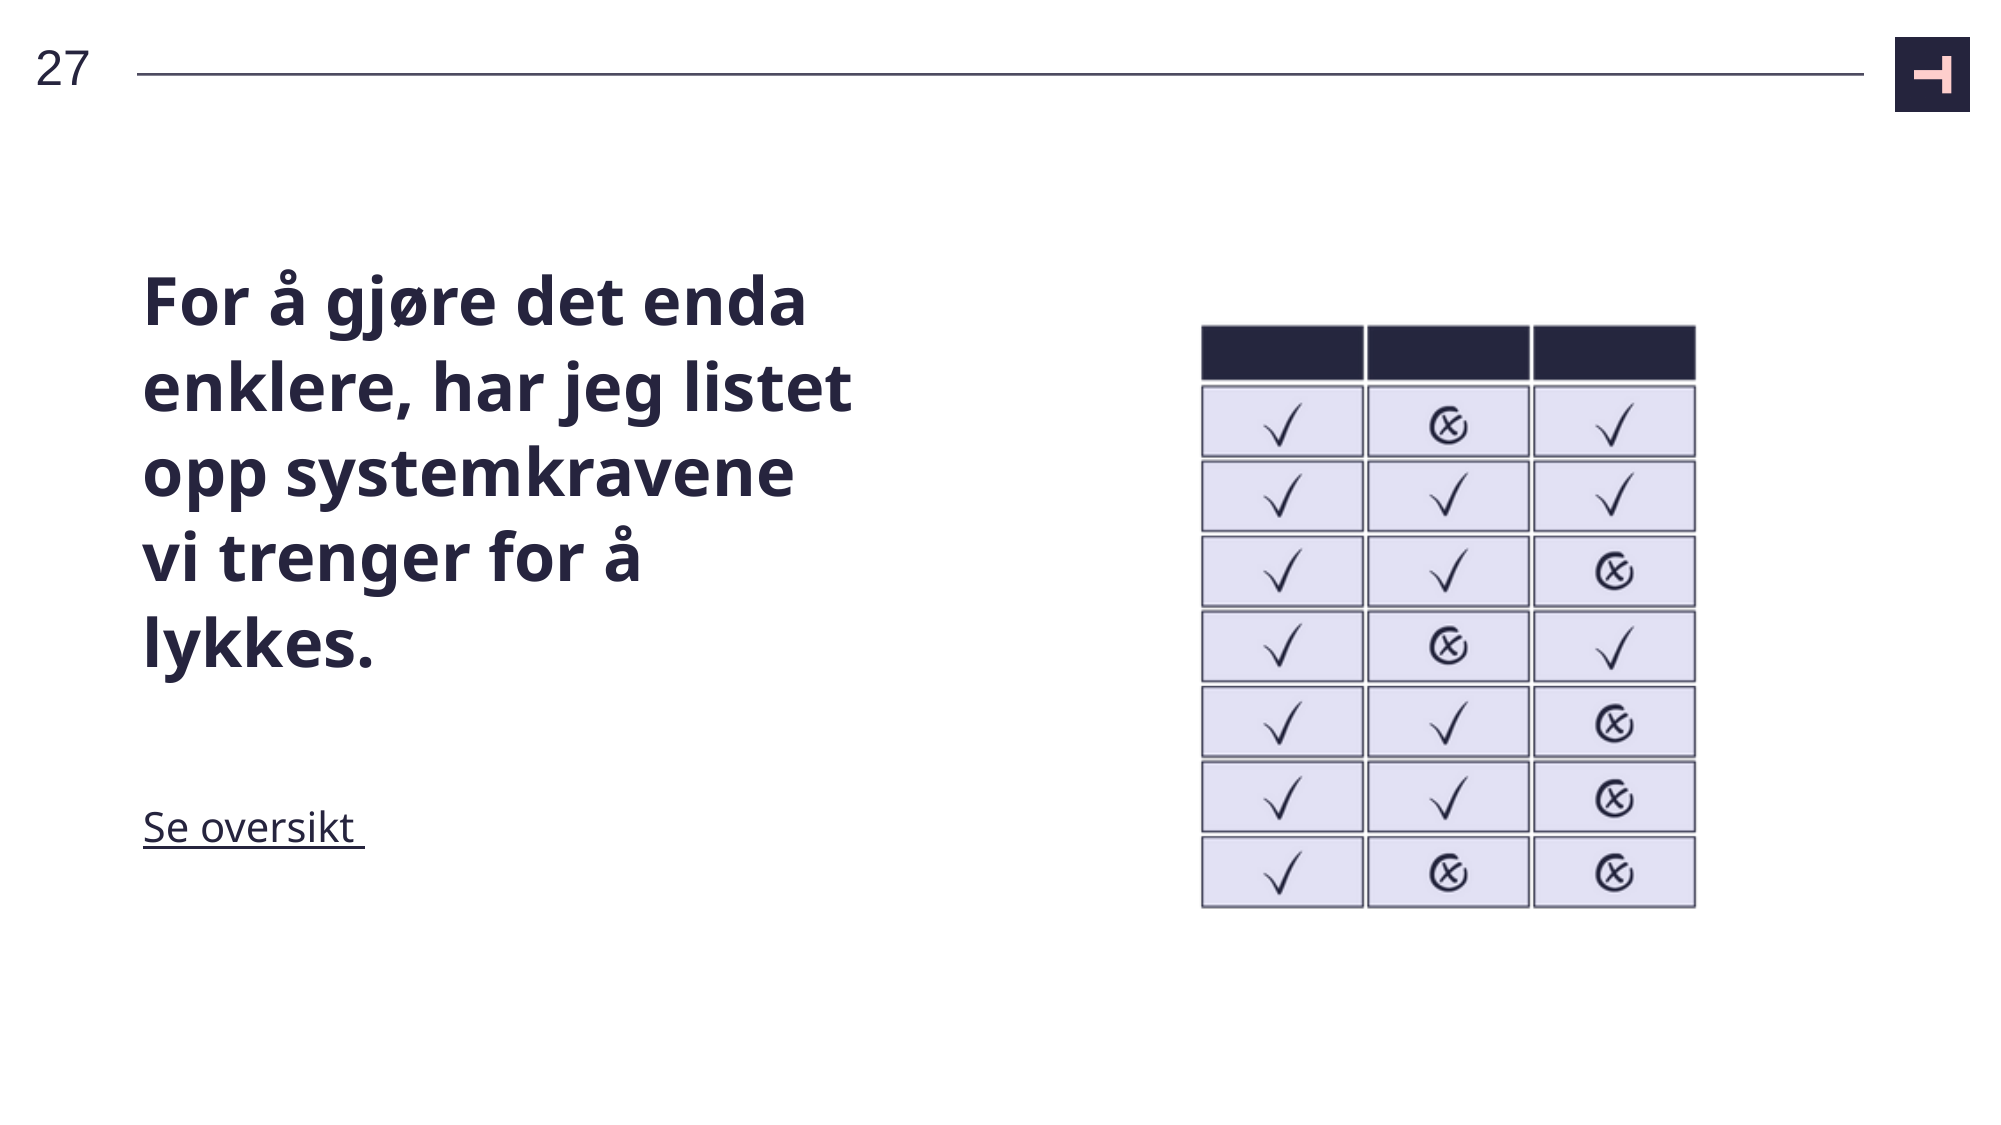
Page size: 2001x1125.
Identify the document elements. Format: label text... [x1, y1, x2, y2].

title For å gjøre det enda enklere, har jeg listet opp systemkravene vi trenger for å lykkes. Se oversikt [142, 517, 860, 937]
picture [1140, 296, 1758, 937]
slide_number 27 [35, 35, 138, 96]
picture [1895, 37, 1970, 112]
